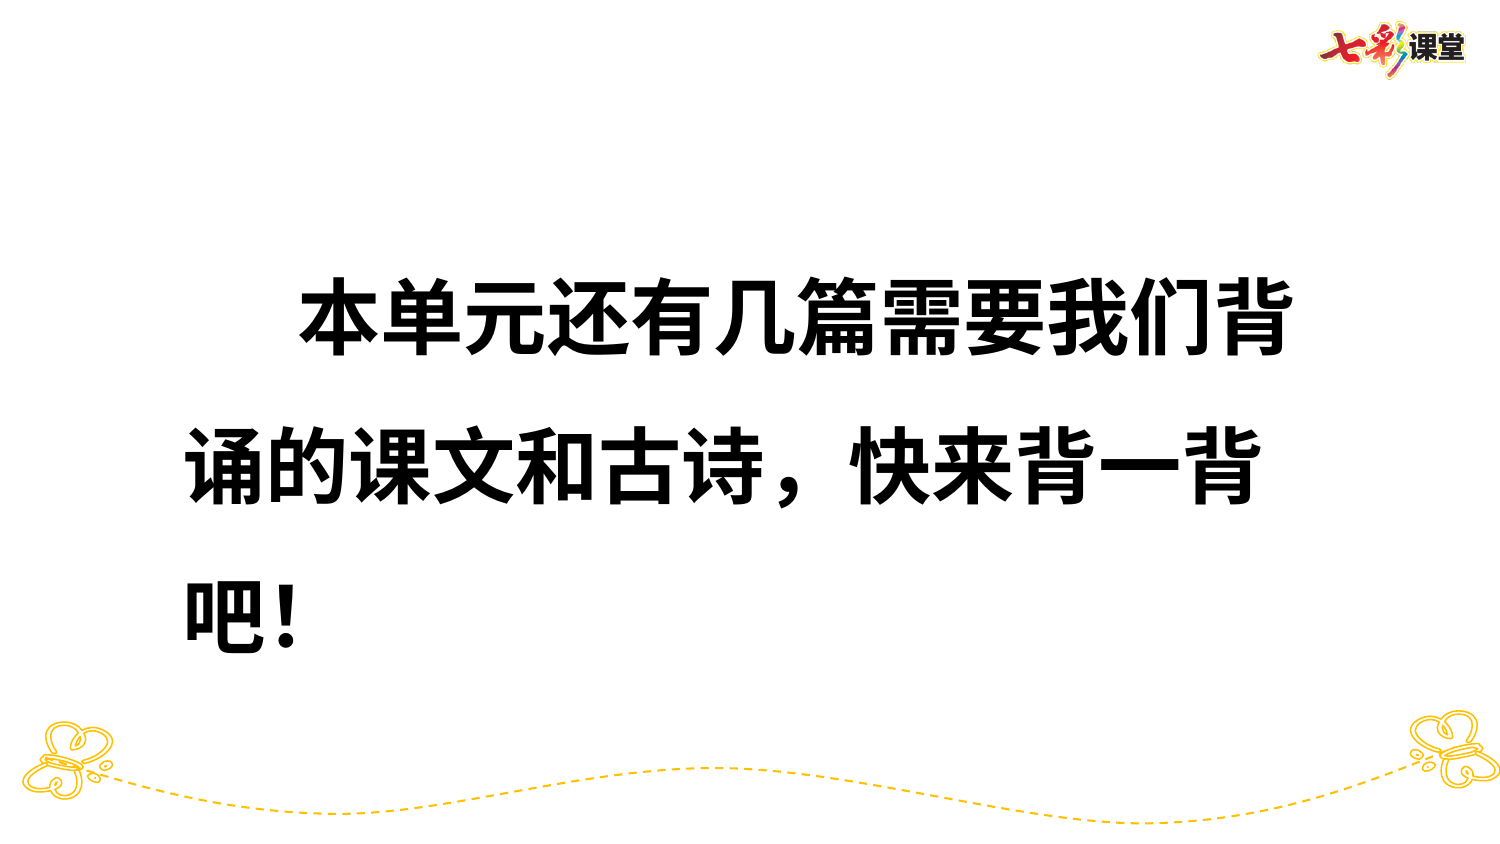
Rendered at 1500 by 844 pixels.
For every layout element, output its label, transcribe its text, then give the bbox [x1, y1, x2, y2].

picture [1316, 20, 1468, 80]
text_box 本单元还有几篇需要我们背诵的课文和古诗，快来背一背吧！ [171, 209, 1329, 671]
